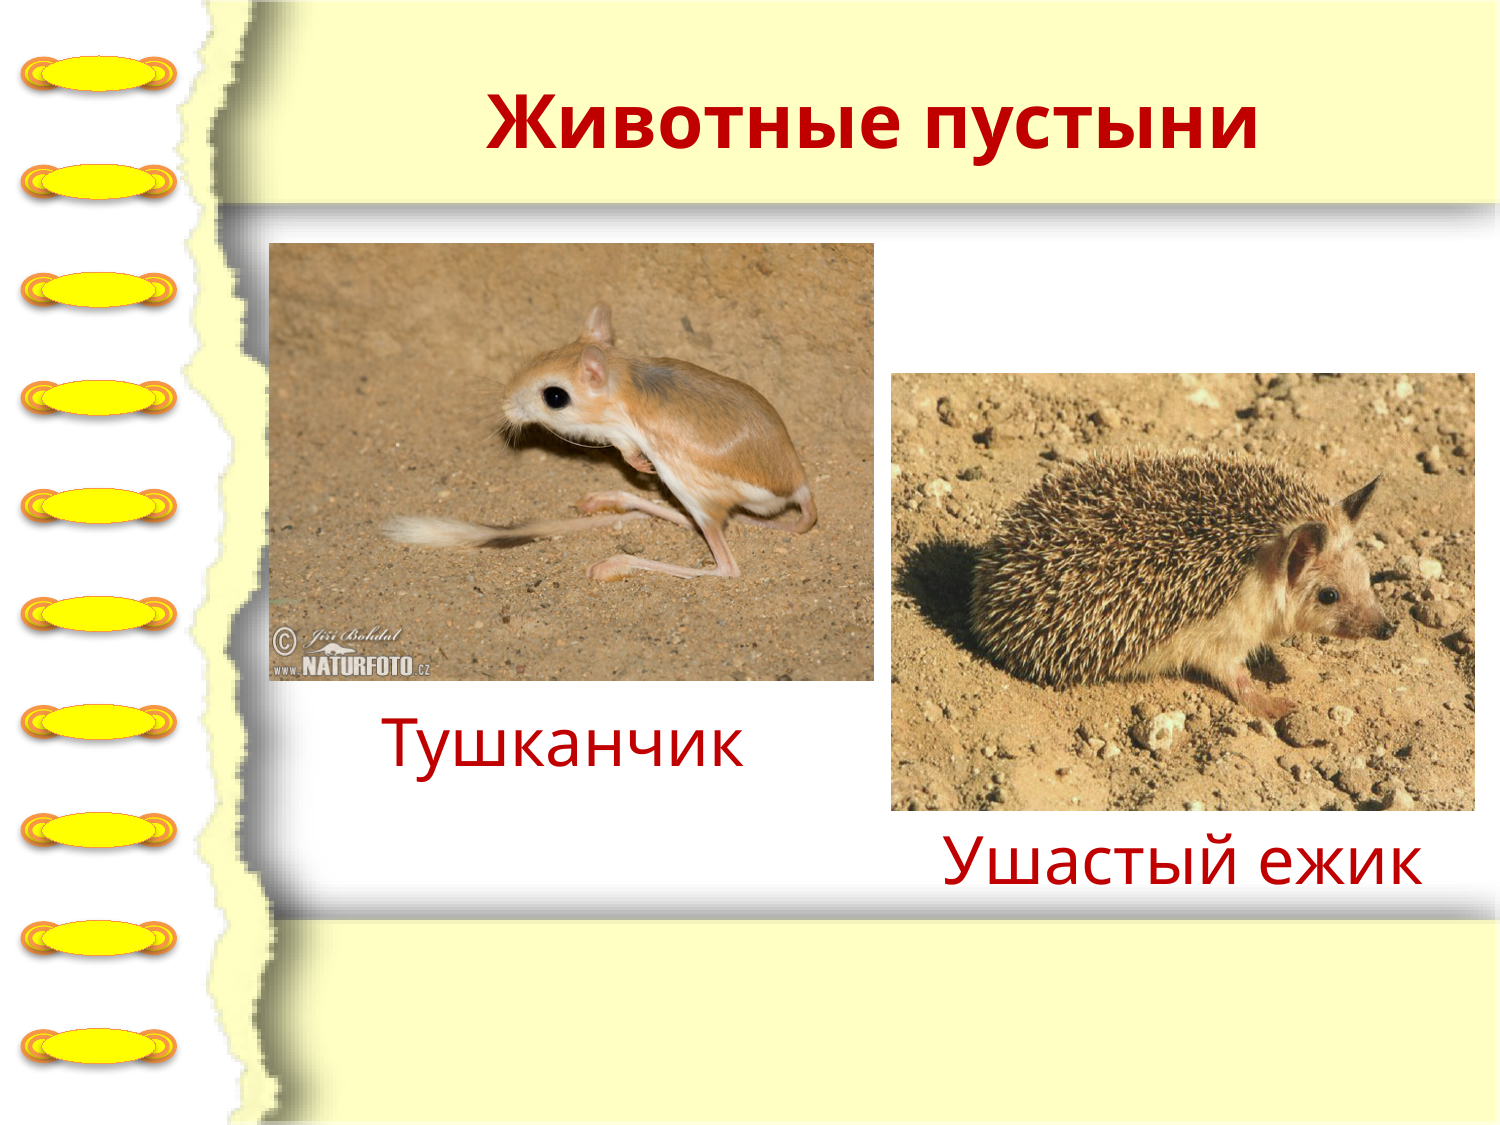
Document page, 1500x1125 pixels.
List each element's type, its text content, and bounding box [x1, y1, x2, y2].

picture [891, 373, 1475, 811]
text_box Животные пустыни [289, 66, 1459, 172]
text_box Тушканчик [269, 692, 874, 788]
text_box Ушастый ежик [891, 818, 1475, 906]
picture [269, 243, 875, 681]
